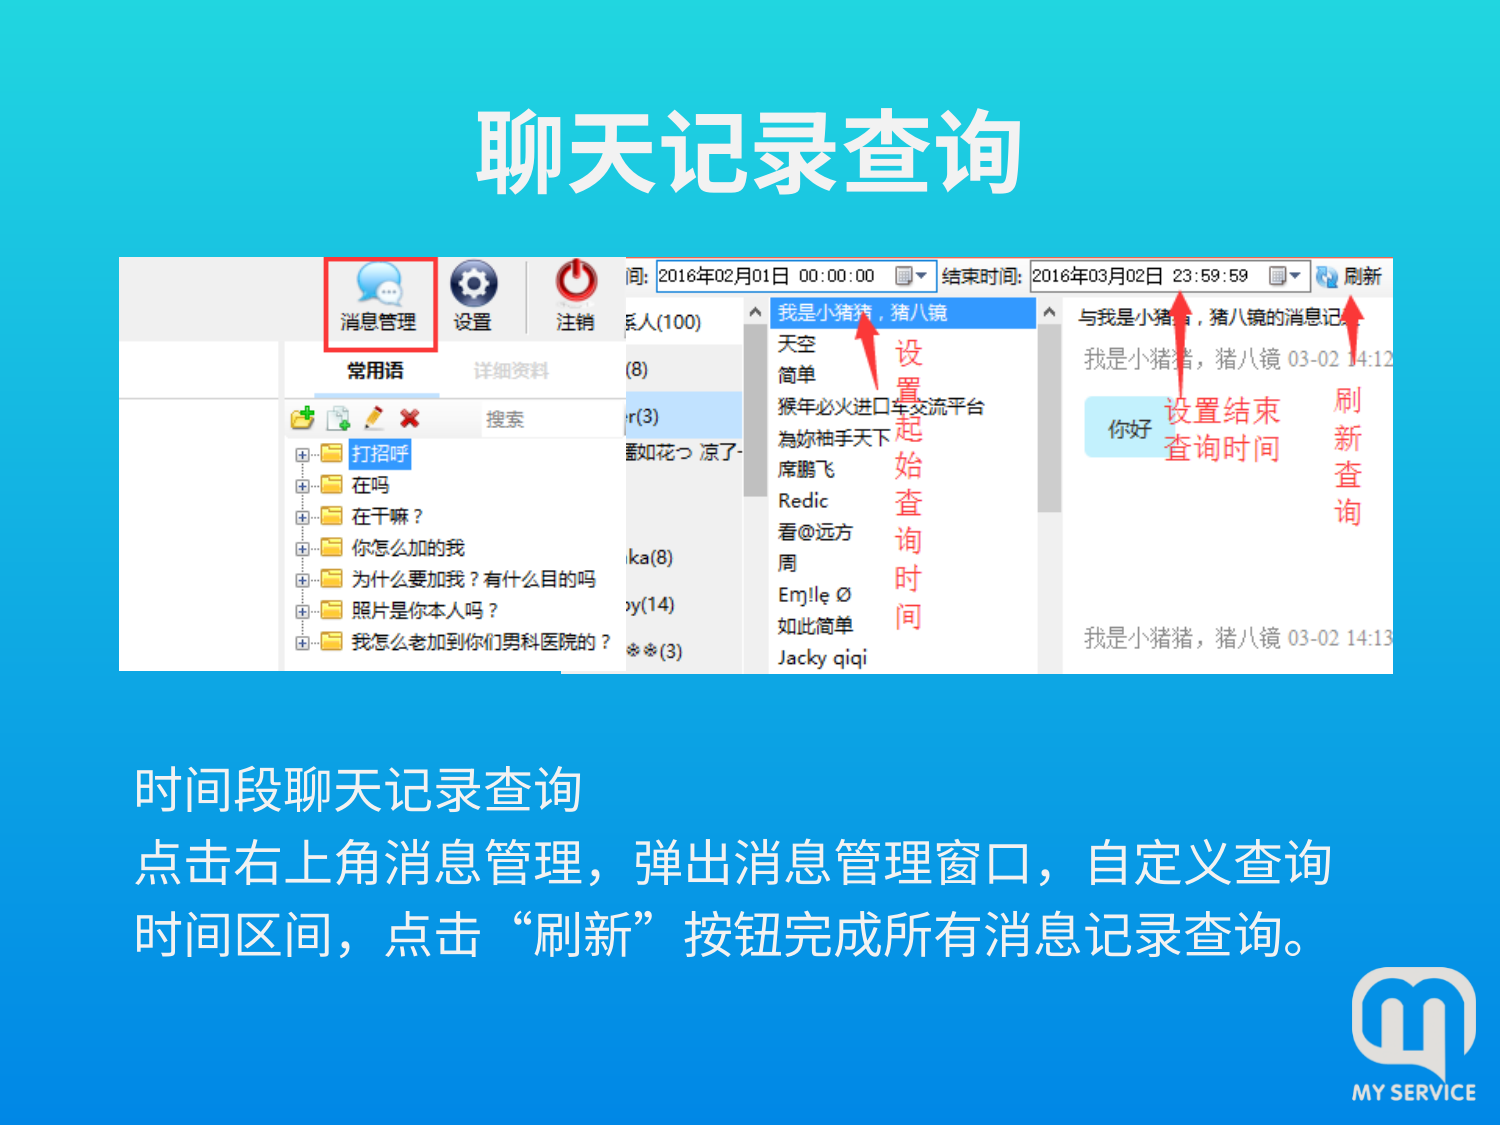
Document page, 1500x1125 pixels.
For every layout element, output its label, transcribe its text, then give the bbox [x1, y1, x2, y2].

picture [1352, 967, 1476, 1107]
picture [0, 257, 1500, 673]
title 聊天记录查询 [75, 45, 1425, 233]
text_box 时间段聊天记录查询 点击右上角消息管理，弹出消息管理窗口，自定义查询时间区间，点击“刷新”按钮完成所有消息记录查询。 [119, 739, 1393, 971]
